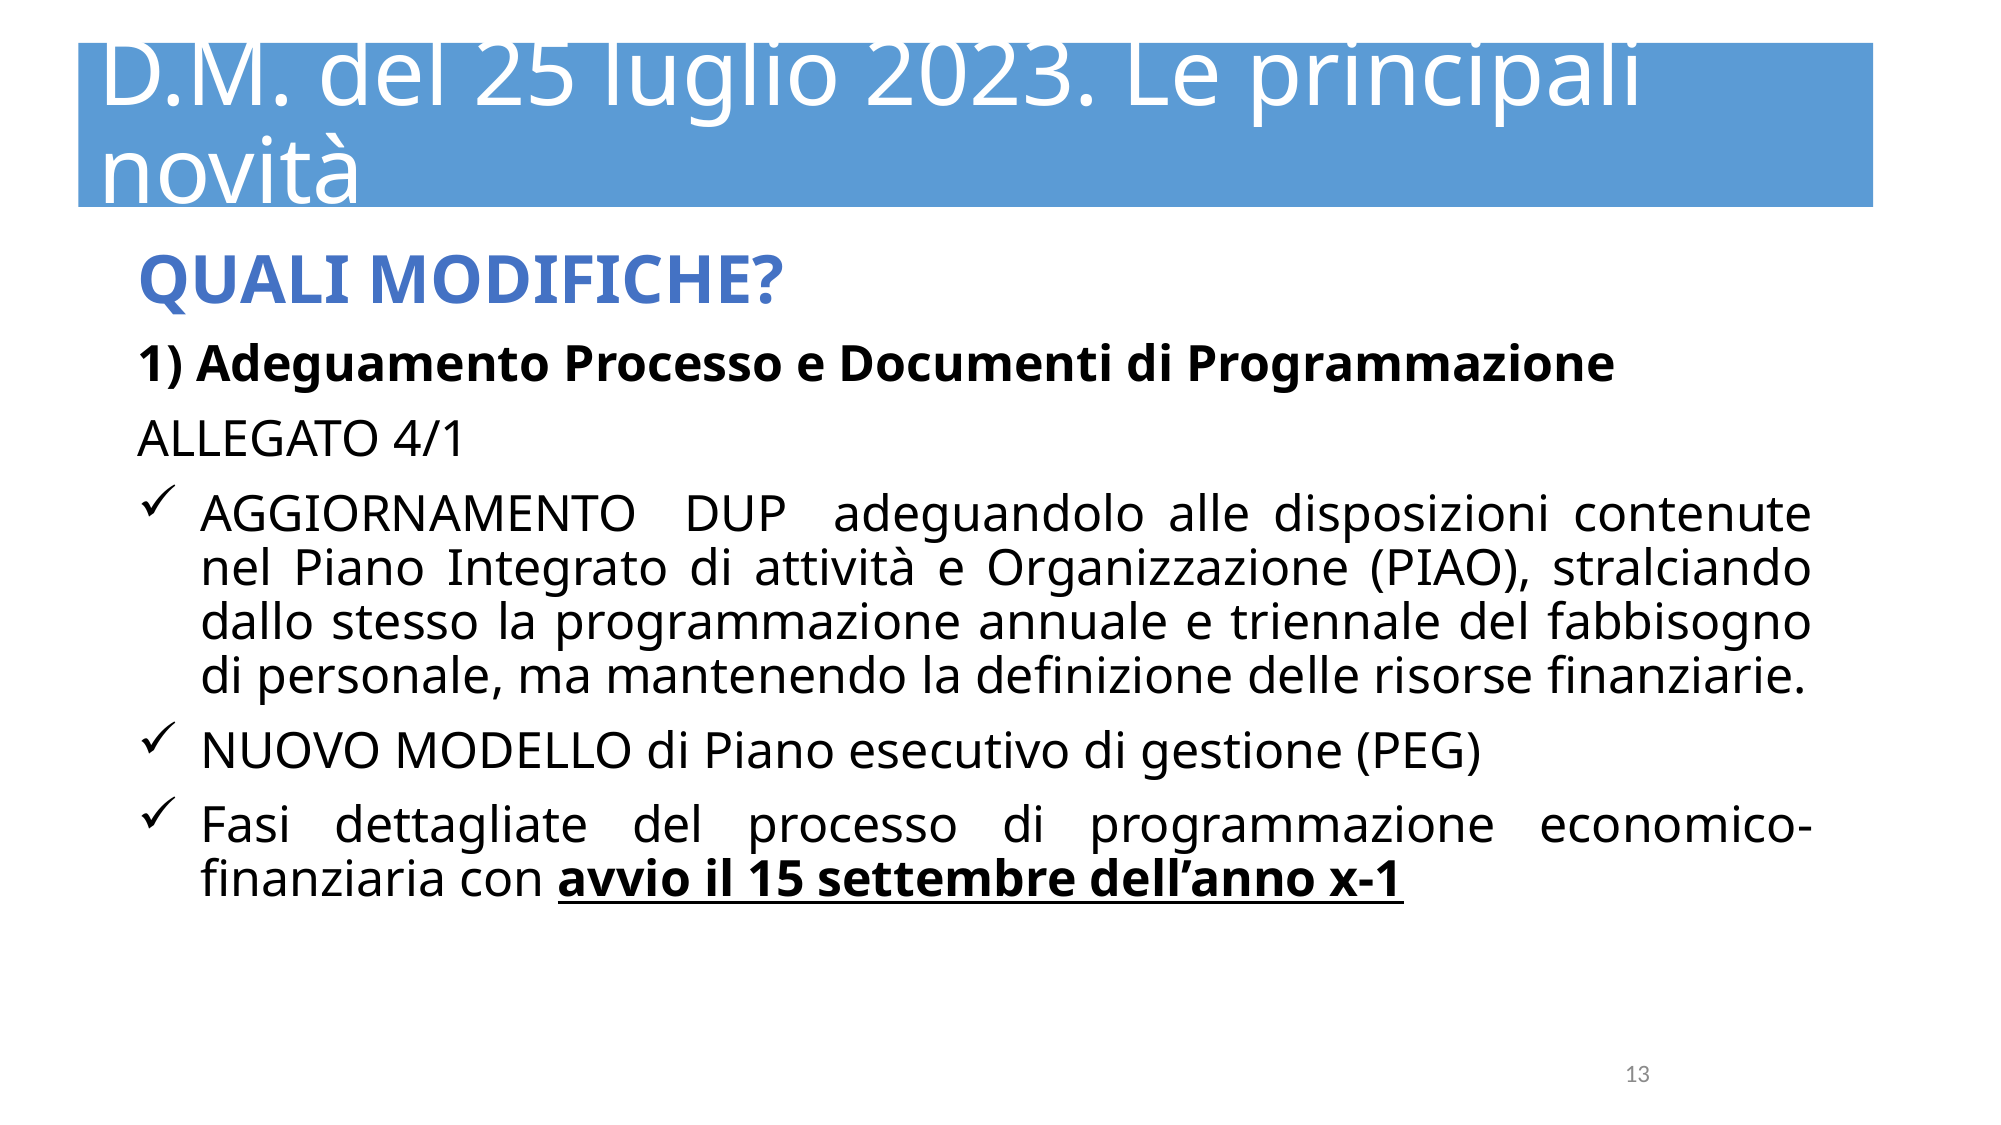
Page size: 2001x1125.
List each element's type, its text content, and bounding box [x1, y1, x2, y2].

list QUALI MODIFICHE? 1) Adeguamento Processo e Documenti di Programmazione ALLEGATO 4/1 AGGIORNAMENTO DUP adeguandolo alle disposizioni contenute nel Piano Integrato di attività e Organizzazione (PIAO), stralciando dallo stesso la programmazione annuale e triennale del fabbisogno di personale, ma mantenendo la definizione delle risorse finanziarie. NUOVO MODELLO di Piano esecutivo di gestione (PEG) Fasi dettagliate del processo di programmazione economico-finanziaria con avvio il 15 settembre dell’anno x-1 [117, 225, 1834, 1024]
title D.M. del 25 luglio 2023. Le principali novità [78, 42, 1874, 207]
slide_number 14 [1412, 1042, 1863, 1103]
